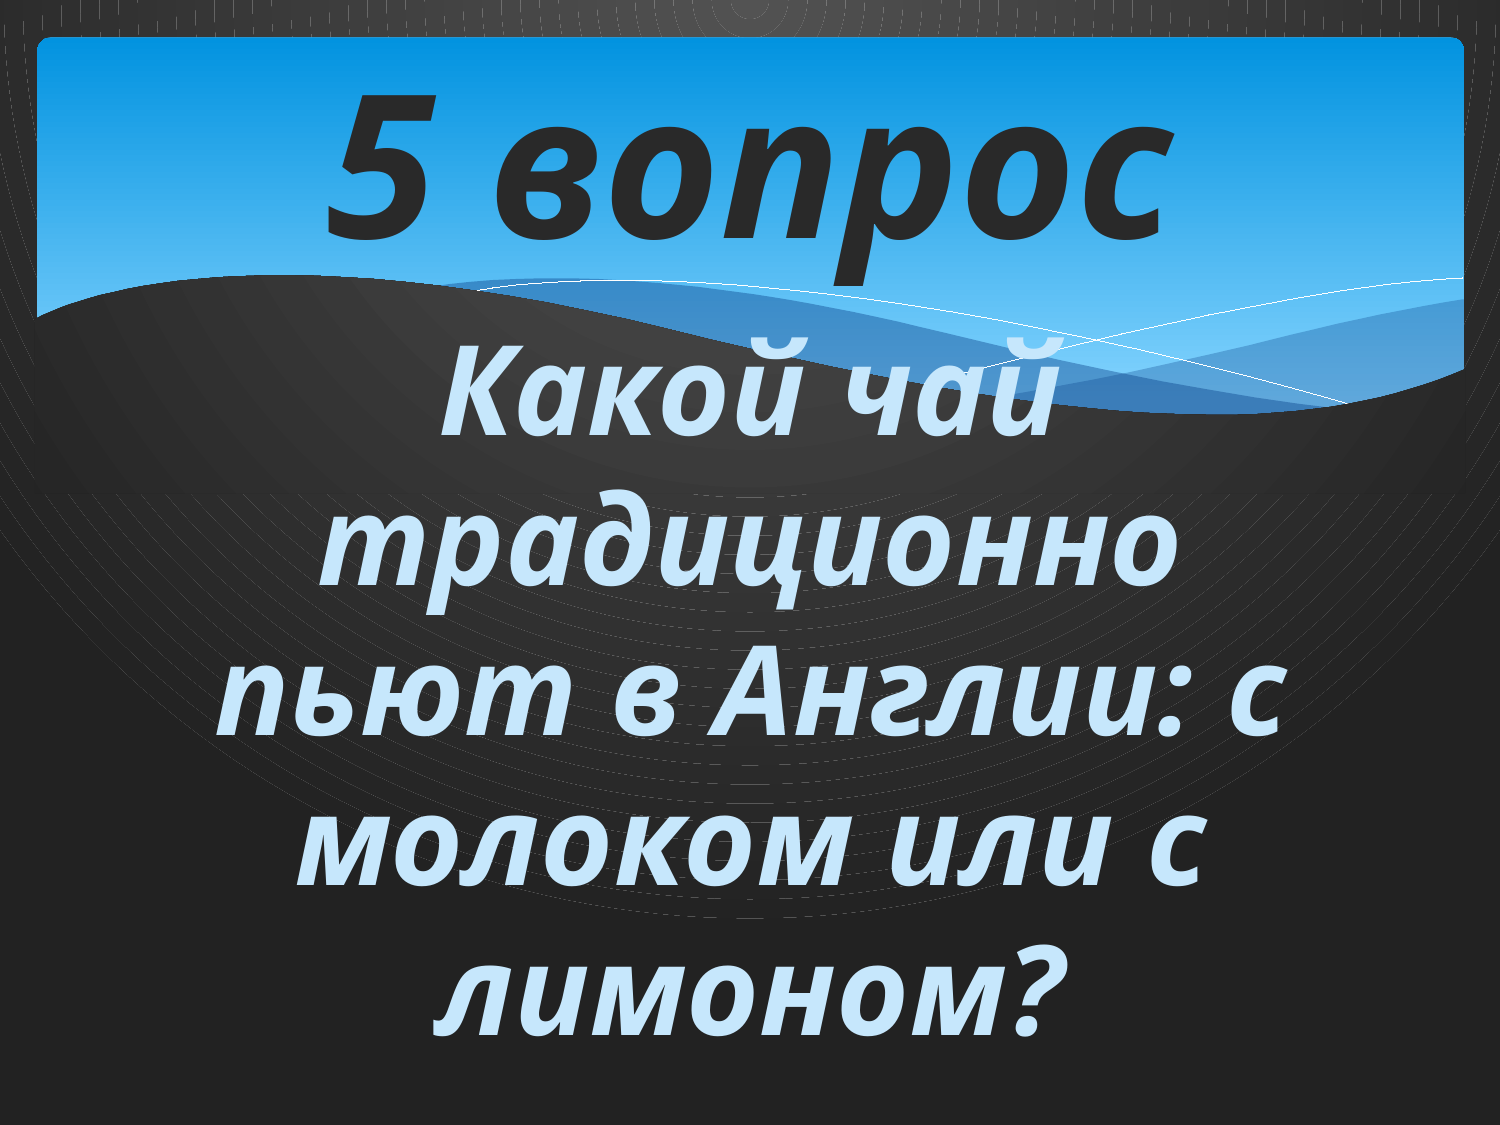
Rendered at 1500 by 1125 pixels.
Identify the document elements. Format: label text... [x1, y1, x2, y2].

title 5 вопрос [75, 55, 1425, 261]
list Какой чай традиционно пьют в Англии: с молоком или с лимоном? [143, 302, 1359, 1005]
